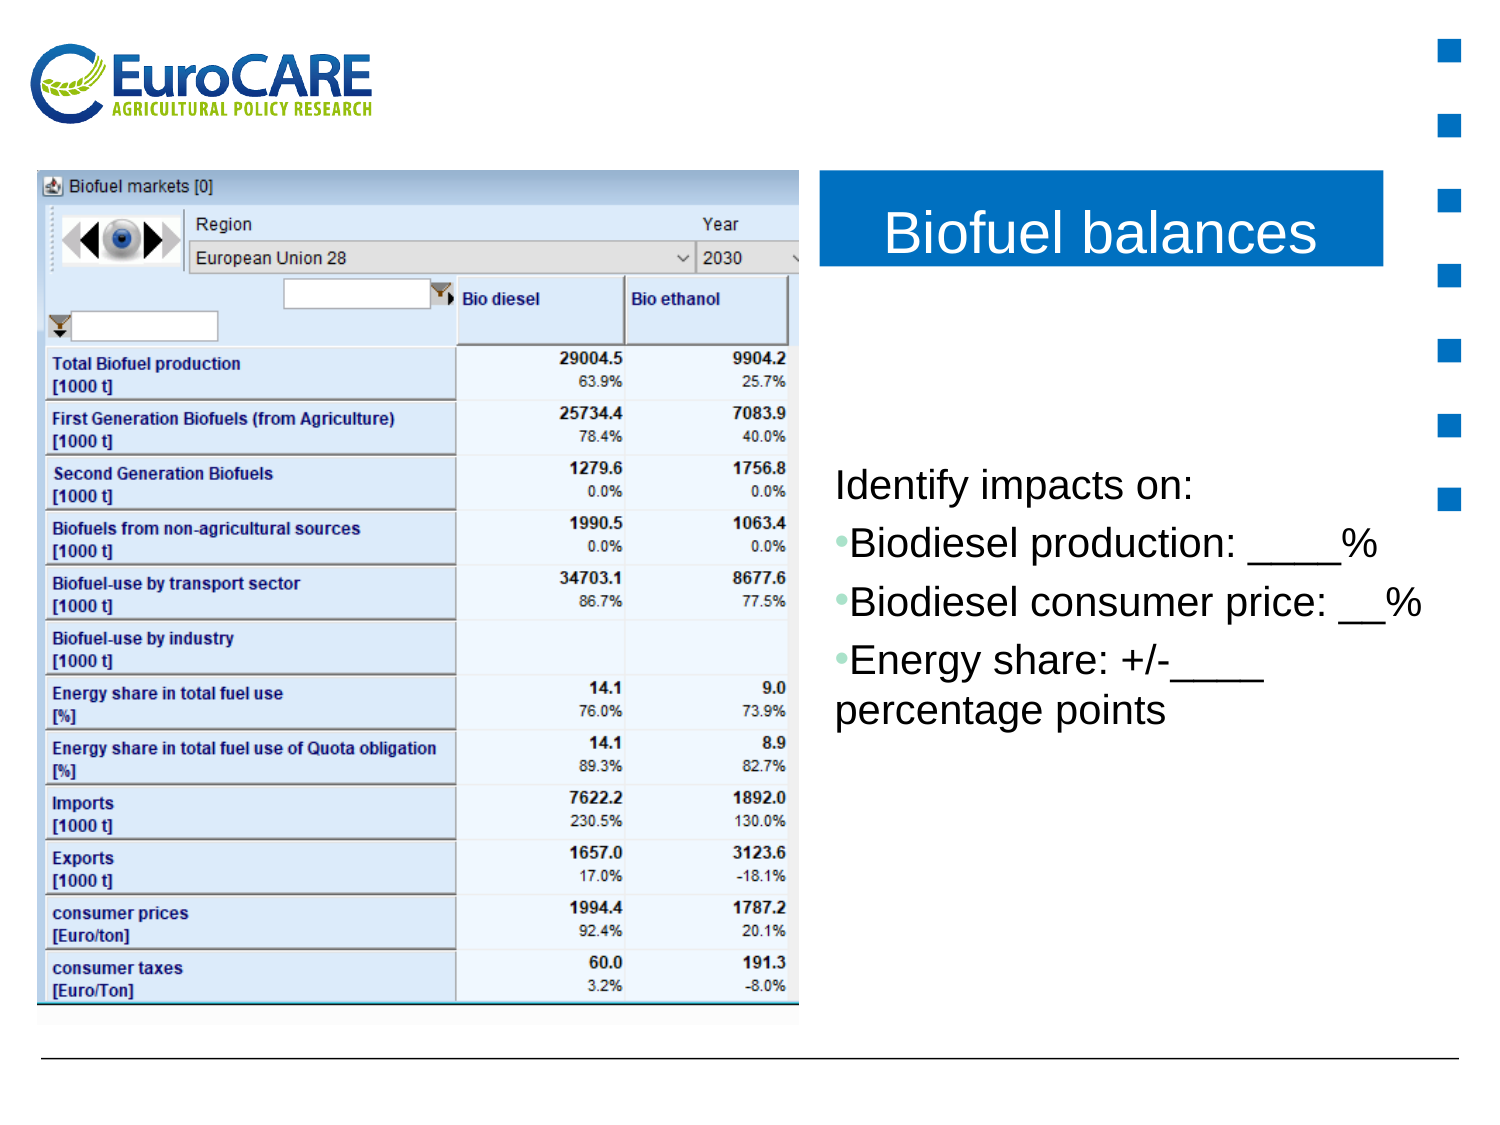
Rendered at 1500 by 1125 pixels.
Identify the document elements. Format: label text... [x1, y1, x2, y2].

title Biofuel balances [819, 170, 1384, 267]
list Identify impacts on: Biodiesel production: ____% Biodiesel consumer price: __% Energy share: +/-____ percentage points [819, 312, 1463, 879]
picture [30, 43, 372, 124]
picture [37, 169, 799, 1025]
